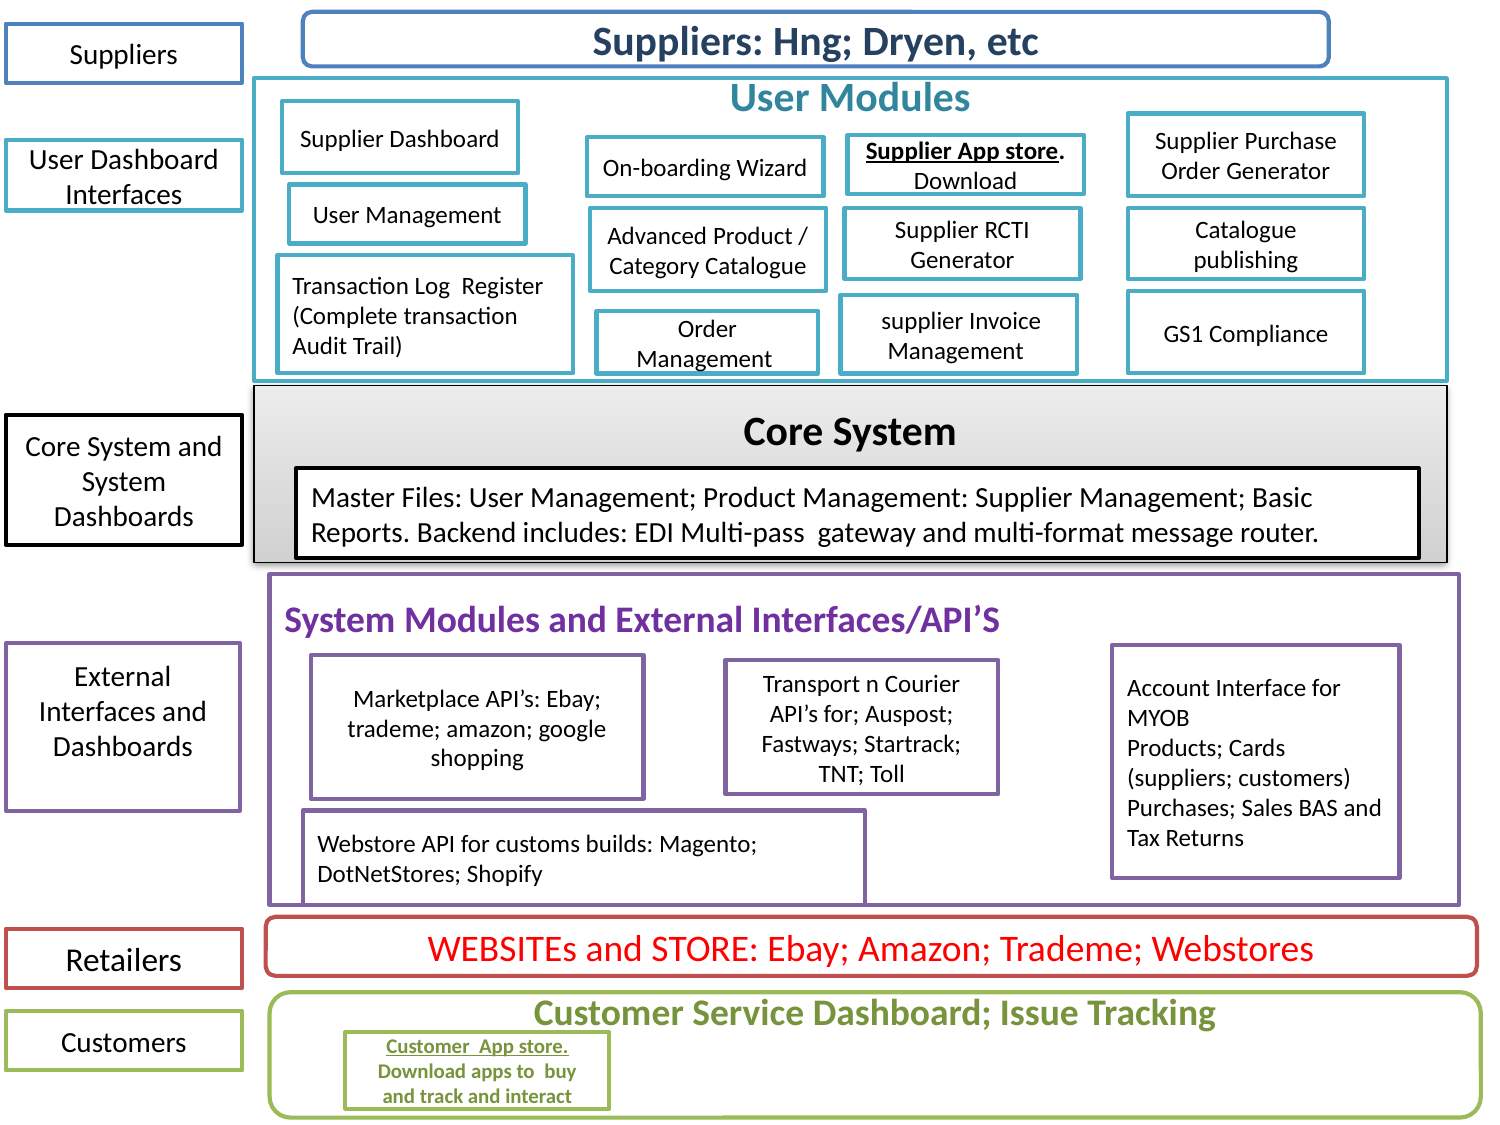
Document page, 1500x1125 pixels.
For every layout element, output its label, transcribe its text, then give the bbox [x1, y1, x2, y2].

text_box External Interfaces and Dashboards [4, 641, 242, 813]
text_box Core System [253, 385, 1448, 563]
text_box Master Files: User Management; Product Management: Supplier Management; Basic Reports. Backend includes: EDI Multi-pass gateway and multi-format message router. [294, 466, 1421, 560]
text_box System Modules and External Interfaces/API’S [267, 572, 1461, 907]
text_box Retailers [4, 927, 244, 990]
text_box User Dashboard Interfaces [4, 138, 244, 213]
text_box Suppliers: Hng; Dryen, etc [300, 9, 1331, 69]
text_box WEBSITEs and STORE: Ebay; Amazon; Trademe; Webstores [263, 914, 1480, 978]
text_box Supplier Dashboard [280, 99, 520, 175]
text_box User Modules [252, 76, 1449, 383]
text_box Customer App store. Download apps to buy and track and interact [343, 1030, 611, 1111]
text_box Suppliers [4, 22, 244, 85]
text_box Supplier App store. Download [845, 133, 1086, 196]
text_box Core System and System Dashboards [4, 413, 244, 547]
text_box Customers [4, 1009, 244, 1072]
text_box Customer Service Dashboard; Issue Tracking [267, 990, 1483, 1120]
